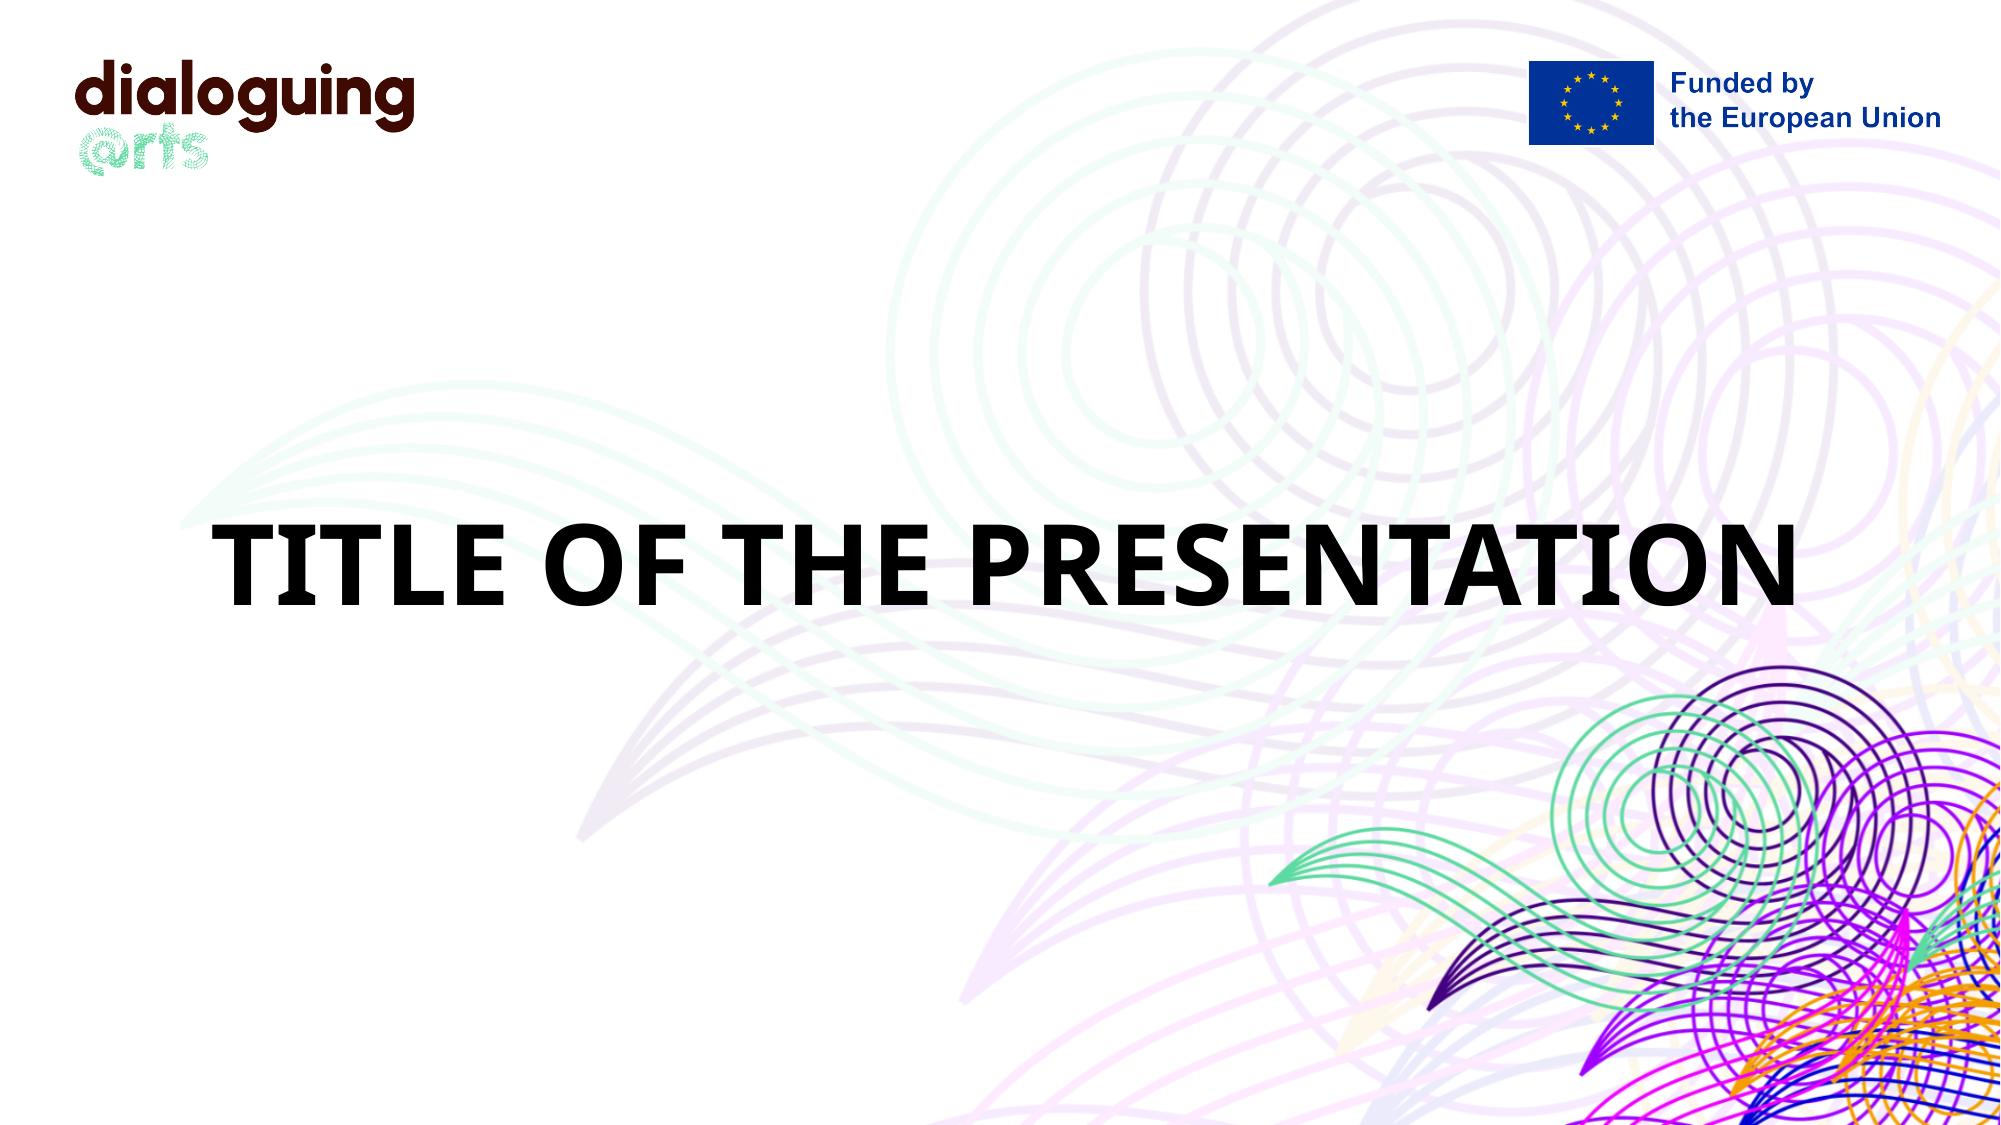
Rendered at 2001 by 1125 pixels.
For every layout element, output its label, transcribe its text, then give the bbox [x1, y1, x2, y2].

title TITLE OF THE PRESENTATION [195, 501, 2000, 760]
picture [0, 0, 2001, 1125]
